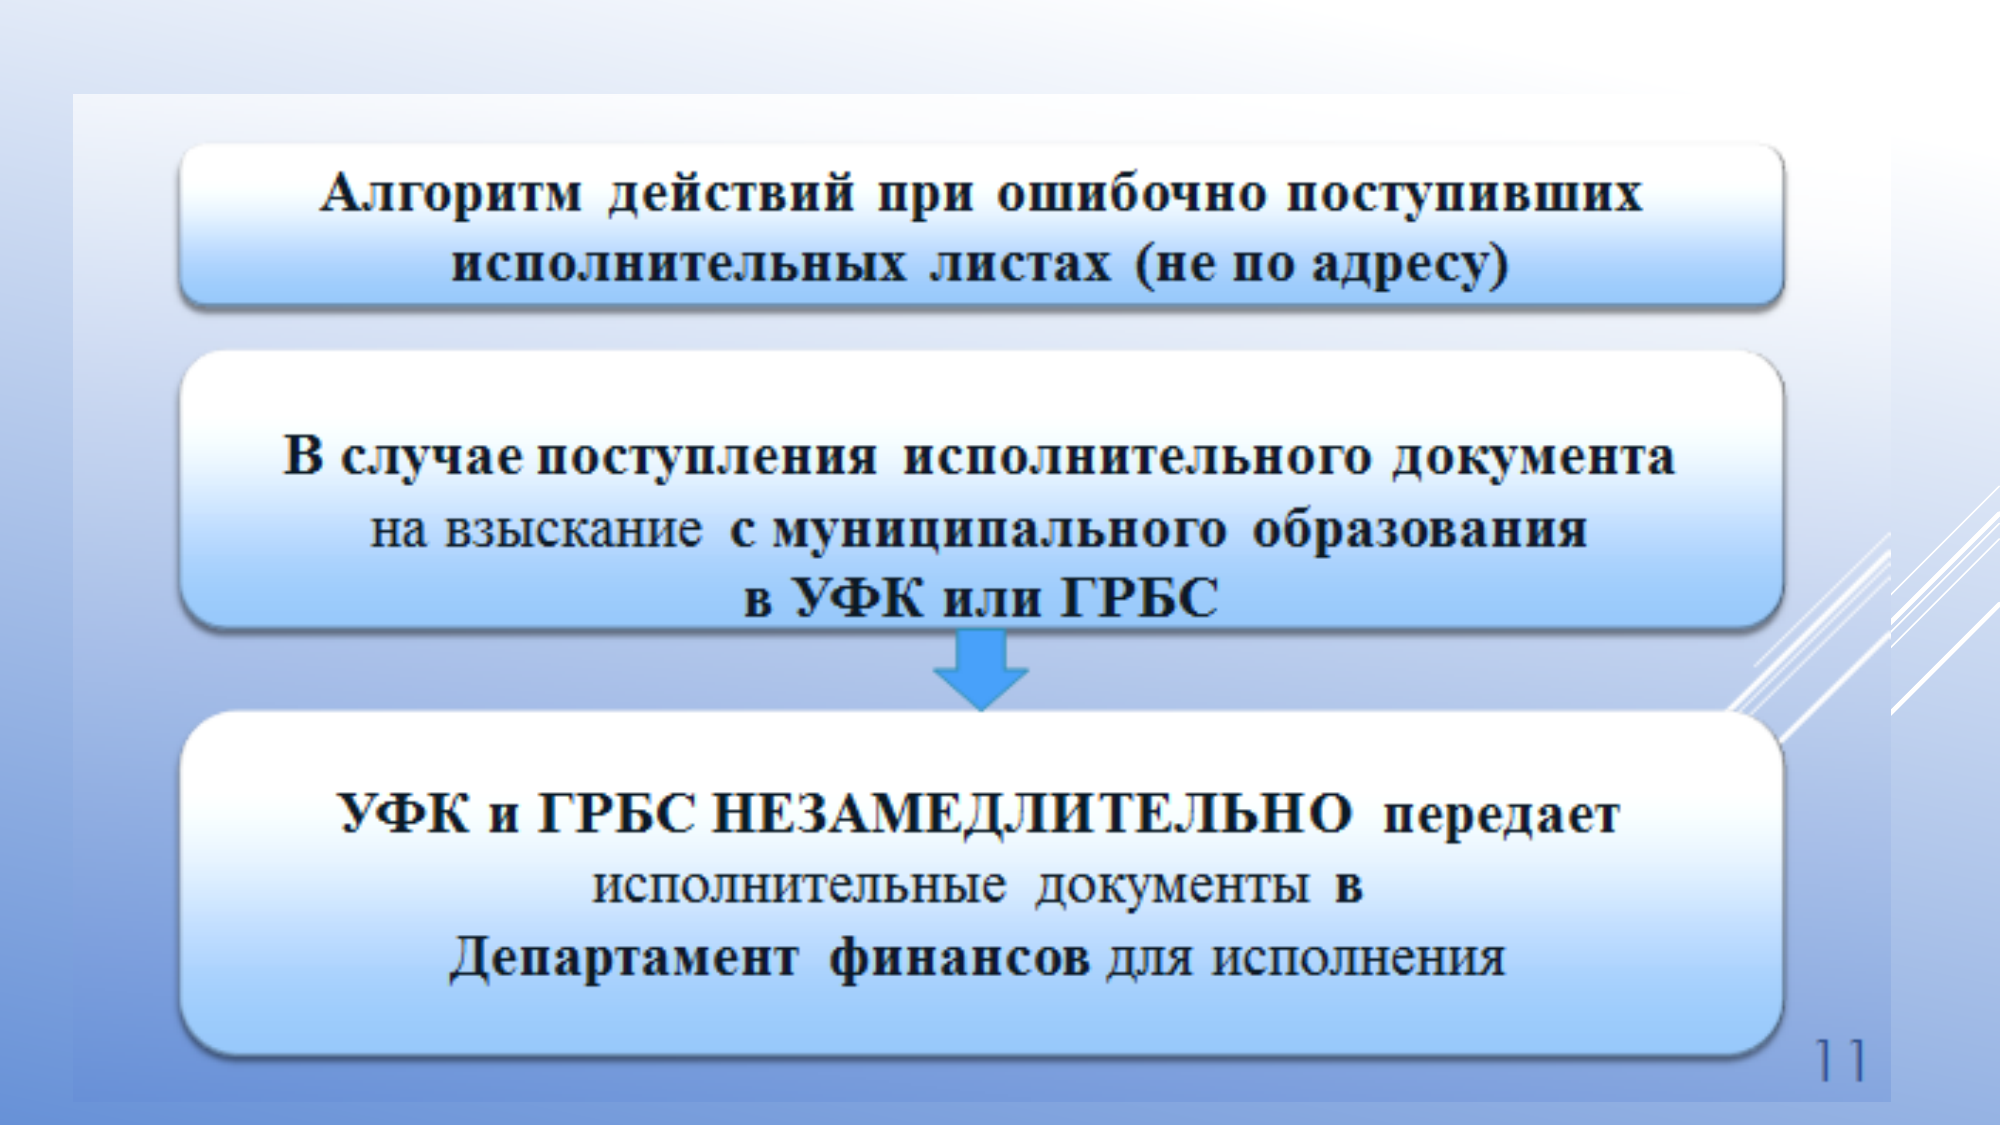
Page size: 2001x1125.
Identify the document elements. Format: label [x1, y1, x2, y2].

picture [73, 94, 1891, 1102]
